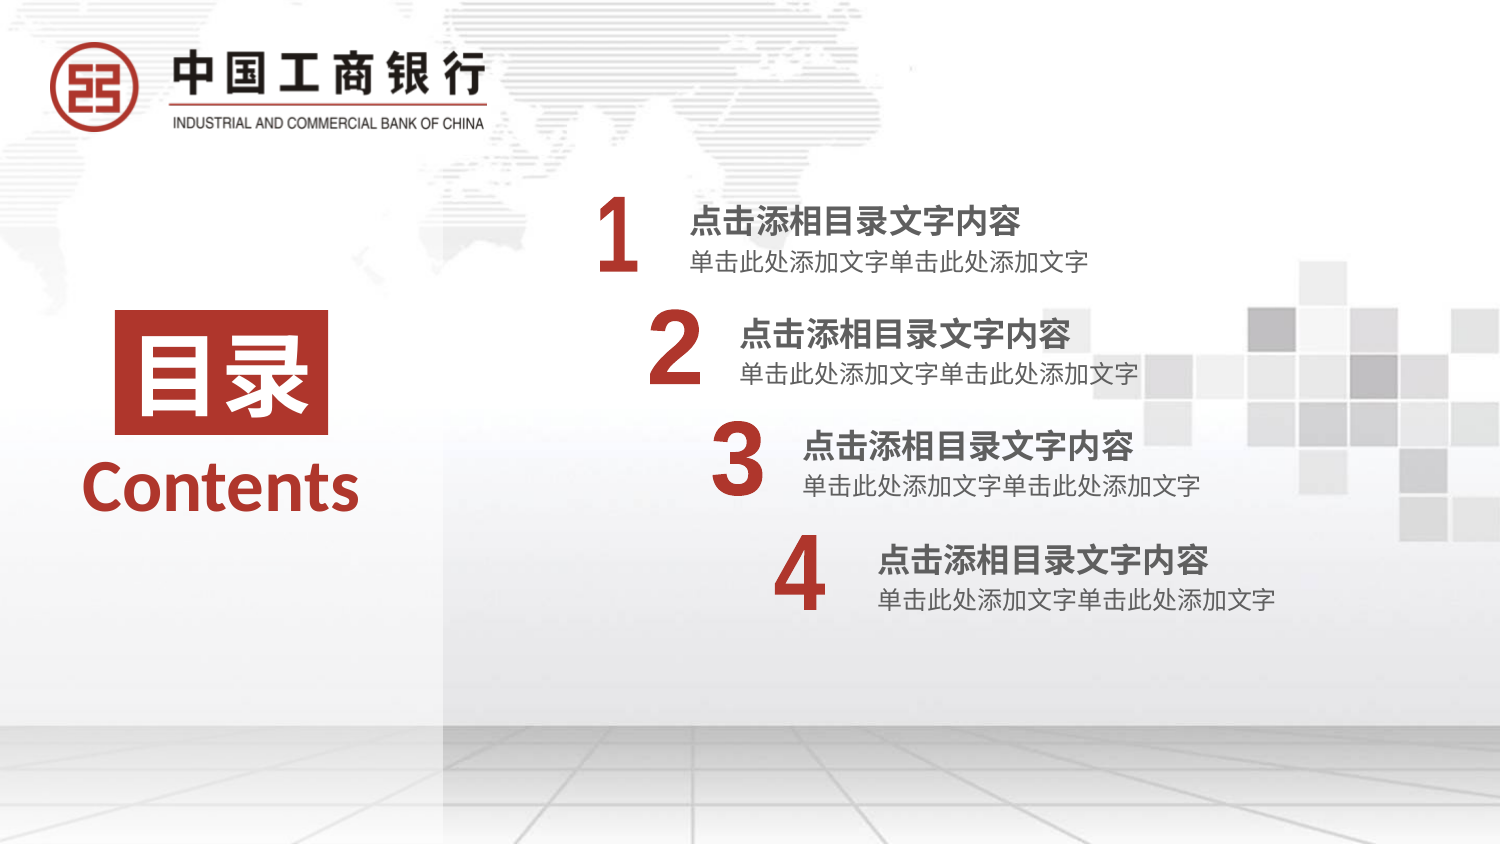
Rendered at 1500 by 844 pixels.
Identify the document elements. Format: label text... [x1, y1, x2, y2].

text_box 点击添相目录文字内容 单击此处添加文字单击此处添加文字 [725, 297, 1213, 397]
text_box 点击添相目录文字内容 单击此处添加文字单击此处添加文字 [787, 409, 1275, 508]
text_box 点击添相目录文字内容 单击此处添加文字单击此处添加文字 [862, 523, 1350, 622]
text_box 目录 [114, 310, 329, 435]
text_box [0, 1, 443, 844]
picture [0, 0, 1500, 844]
text_box Contents [67, 428, 376, 534]
text_box 点击添相目录文字内容 单击此处添加文字单击此处添加文字 [675, 185, 1163, 284]
